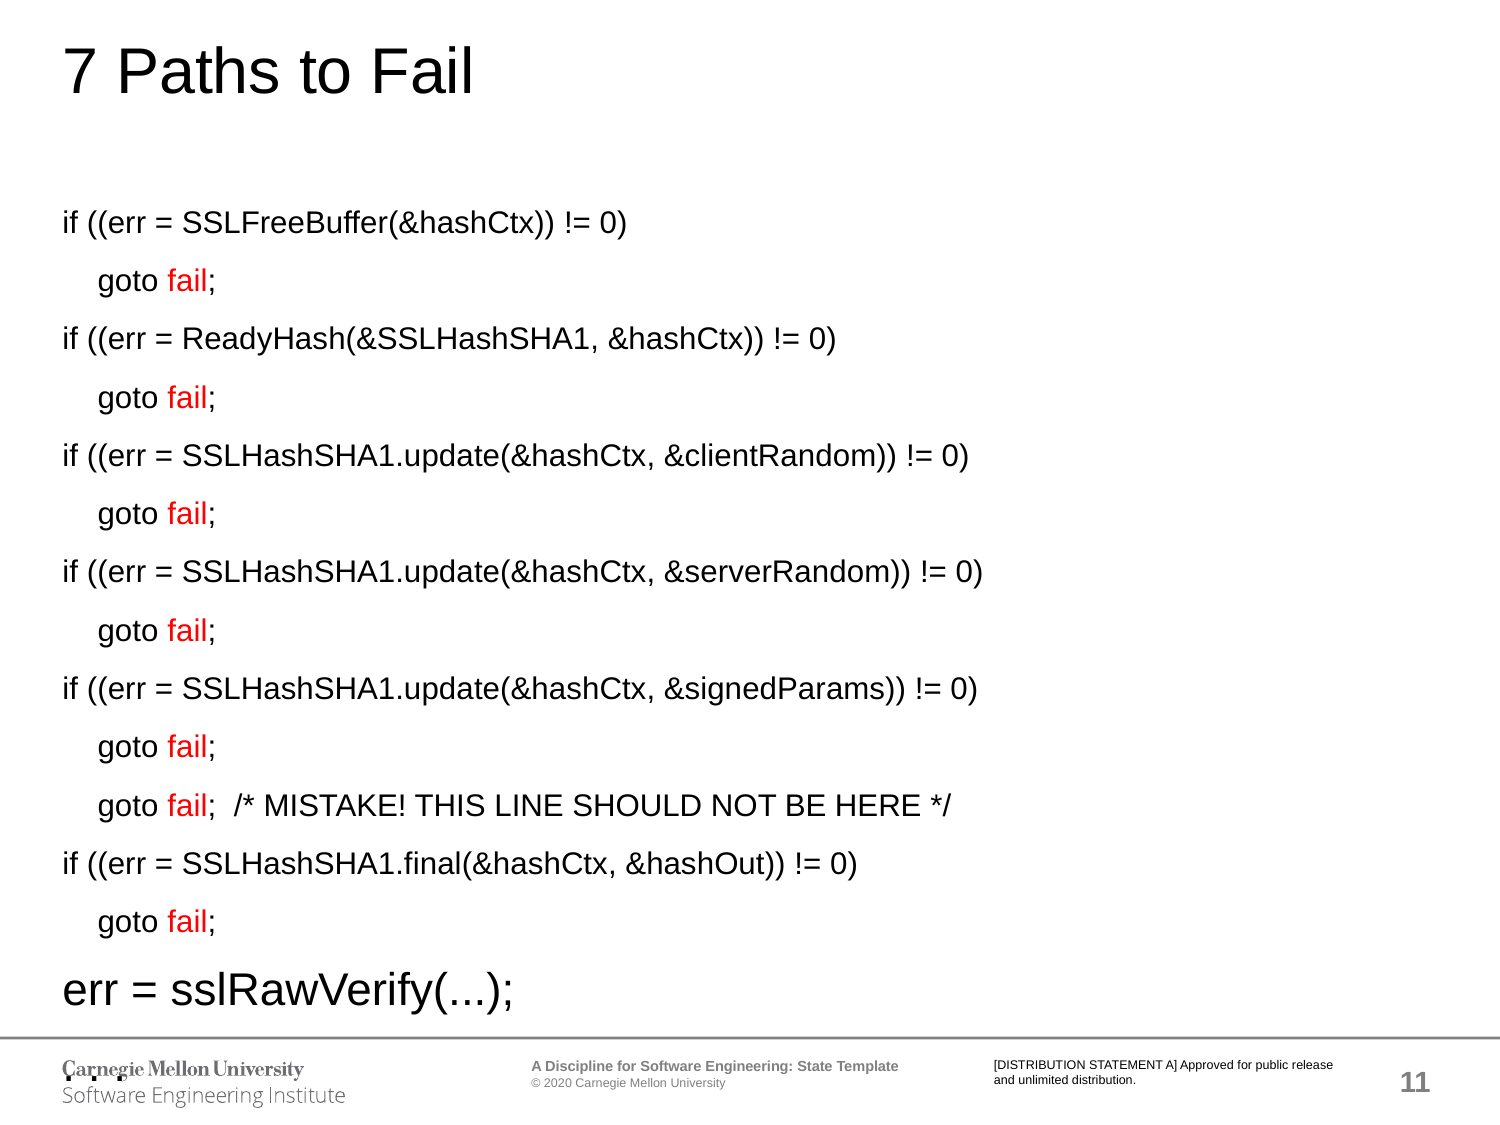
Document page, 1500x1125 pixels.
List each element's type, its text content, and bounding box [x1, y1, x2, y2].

title 7 Paths to Fail [62, 37, 1338, 182]
list if ((err = SSLFreeBuffer(&hashCtx)) != 0) goto fail; if ((err = ReadyHash(&SSLHashSHA1, &hashCtx)) != 0) goto fail; if ((err = SSLHashSHA1.update(&hashCtx, &clientRandom)) != 0) goto fail; if ((err = SSLHashSHA1.update(&hashCtx, &serverRandom)) != 0) goto fail; if ((err = SSLHashSHA1.update(&hashCtx, &signedParams)) != 0) goto fail; goto fail; /* MISTAKE! THIS LINE SHOULD NOT BE HERE */ if ((err = SSLHashSHA1.final(&hashCtx, &hashOut)) != 0) goto fail; err = sslRawVerify(...); . . . [62, 202, 1431, 988]
